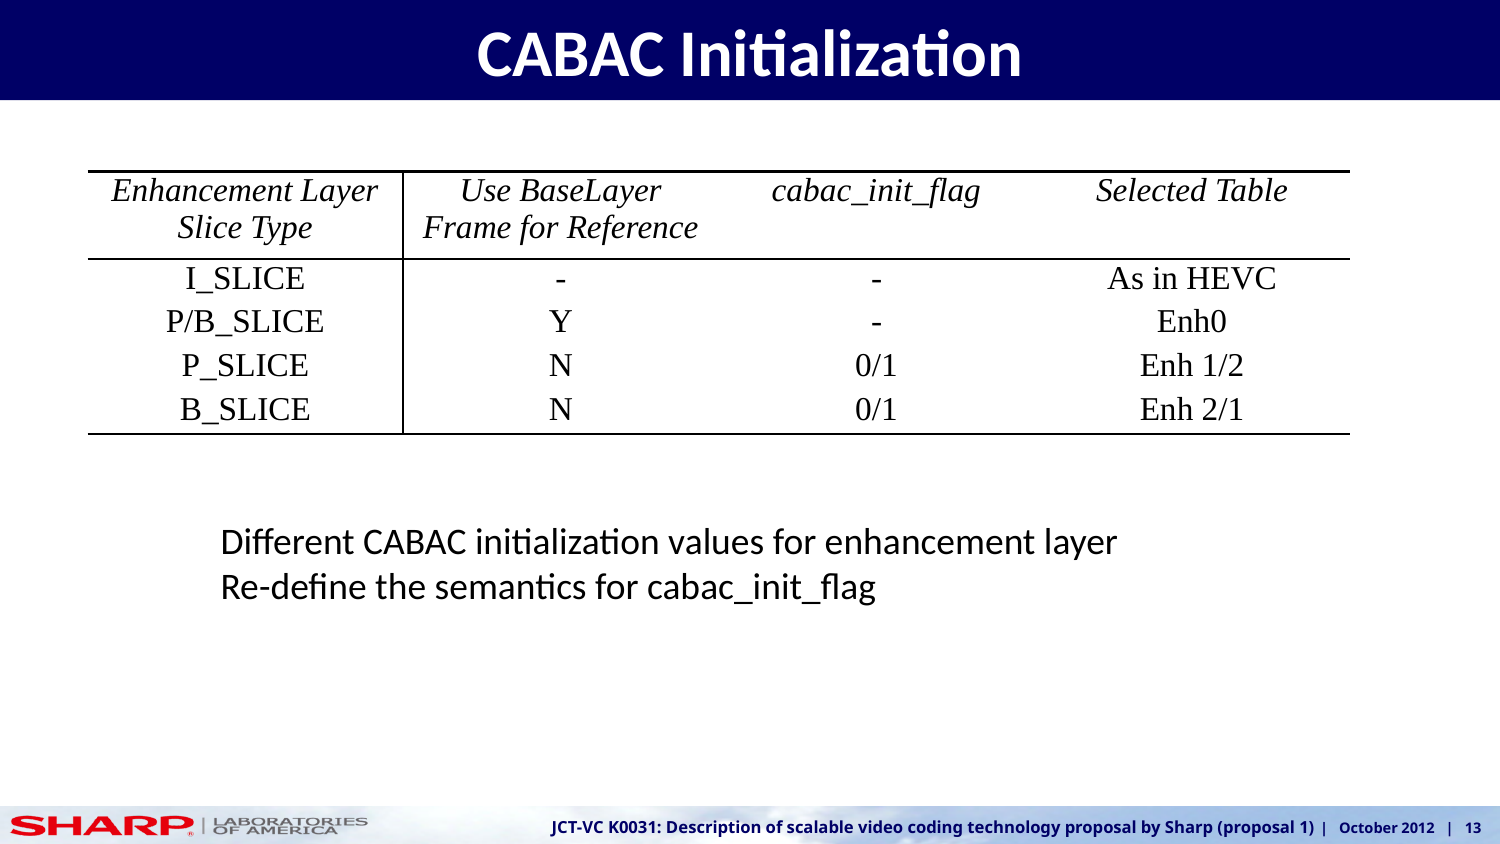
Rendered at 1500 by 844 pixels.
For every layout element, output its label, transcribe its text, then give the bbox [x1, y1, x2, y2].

text_box Different CABAC initialization values for enhancement layer Re-define the semantics for cabac_init_flag [205, 509, 1134, 614]
table_cell Enh0 [1034, 303, 1350, 347]
title CABAC Initialization [17, 0, 1484, 101]
table_cell N [404, 390, 719, 433]
table_cell - [719, 260, 1034, 303]
table_header cabac_init_flag [719, 173, 1034, 258]
table_cell 0/1 [719, 347, 1034, 390]
table_cell - [404, 260, 719, 303]
table_cell P/B_SLICE [88, 303, 402, 347]
table_cell I_SLICE [88, 260, 402, 303]
table_cell 0/1 [719, 390, 1034, 433]
table_cell N [404, 347, 719, 390]
table_header Selected Table [1034, 173, 1350, 258]
table_cell Y [404, 303, 719, 347]
table_header Use BaseLayer Frame for Reference [404, 173, 719, 258]
picture [0, 806, 1500, 844]
table_cell Enh 1/2 [1034, 347, 1350, 390]
table_cell B_SLICE [88, 390, 402, 433]
table_cell Enh 2/1 [1034, 390, 1350, 433]
table_header Enhancement Layer Slice Type [88, 173, 402, 258]
table_cell - [719, 303, 1034, 347]
table_cell As in HEVC [1034, 260, 1350, 303]
table_cell P_SLICE [88, 347, 402, 390]
